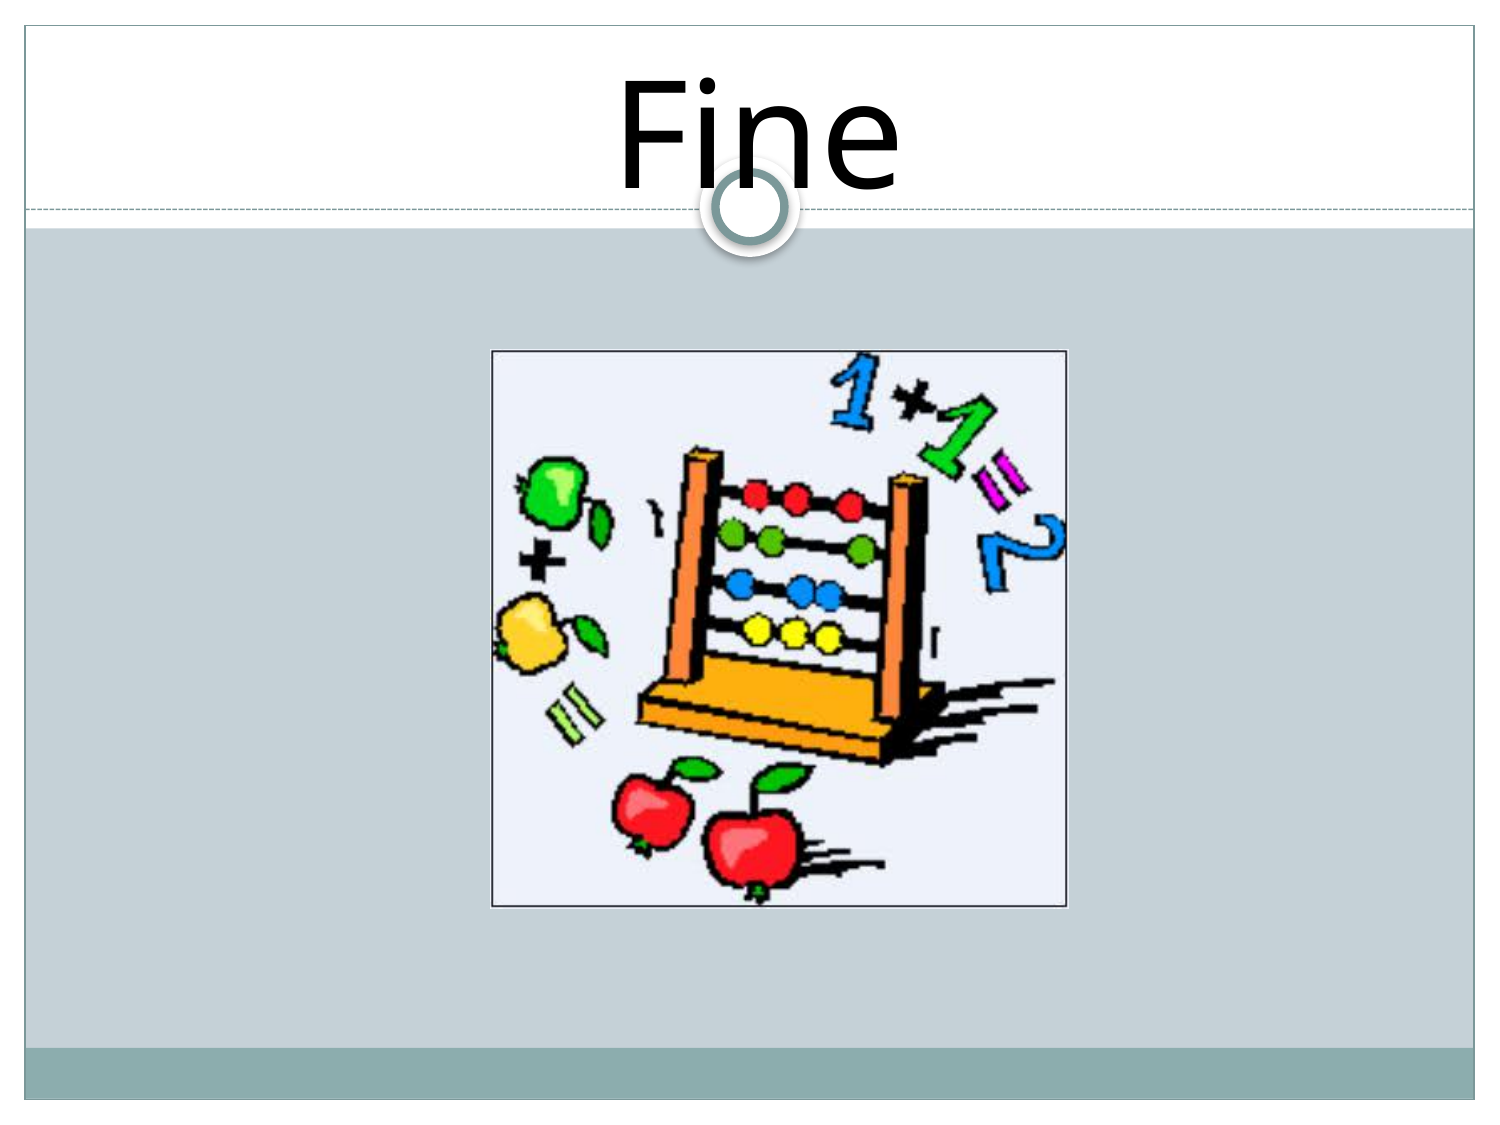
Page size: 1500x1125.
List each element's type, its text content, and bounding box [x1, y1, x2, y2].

picture [489, 349, 1070, 909]
text_box Fine [596, 30, 963, 226]
